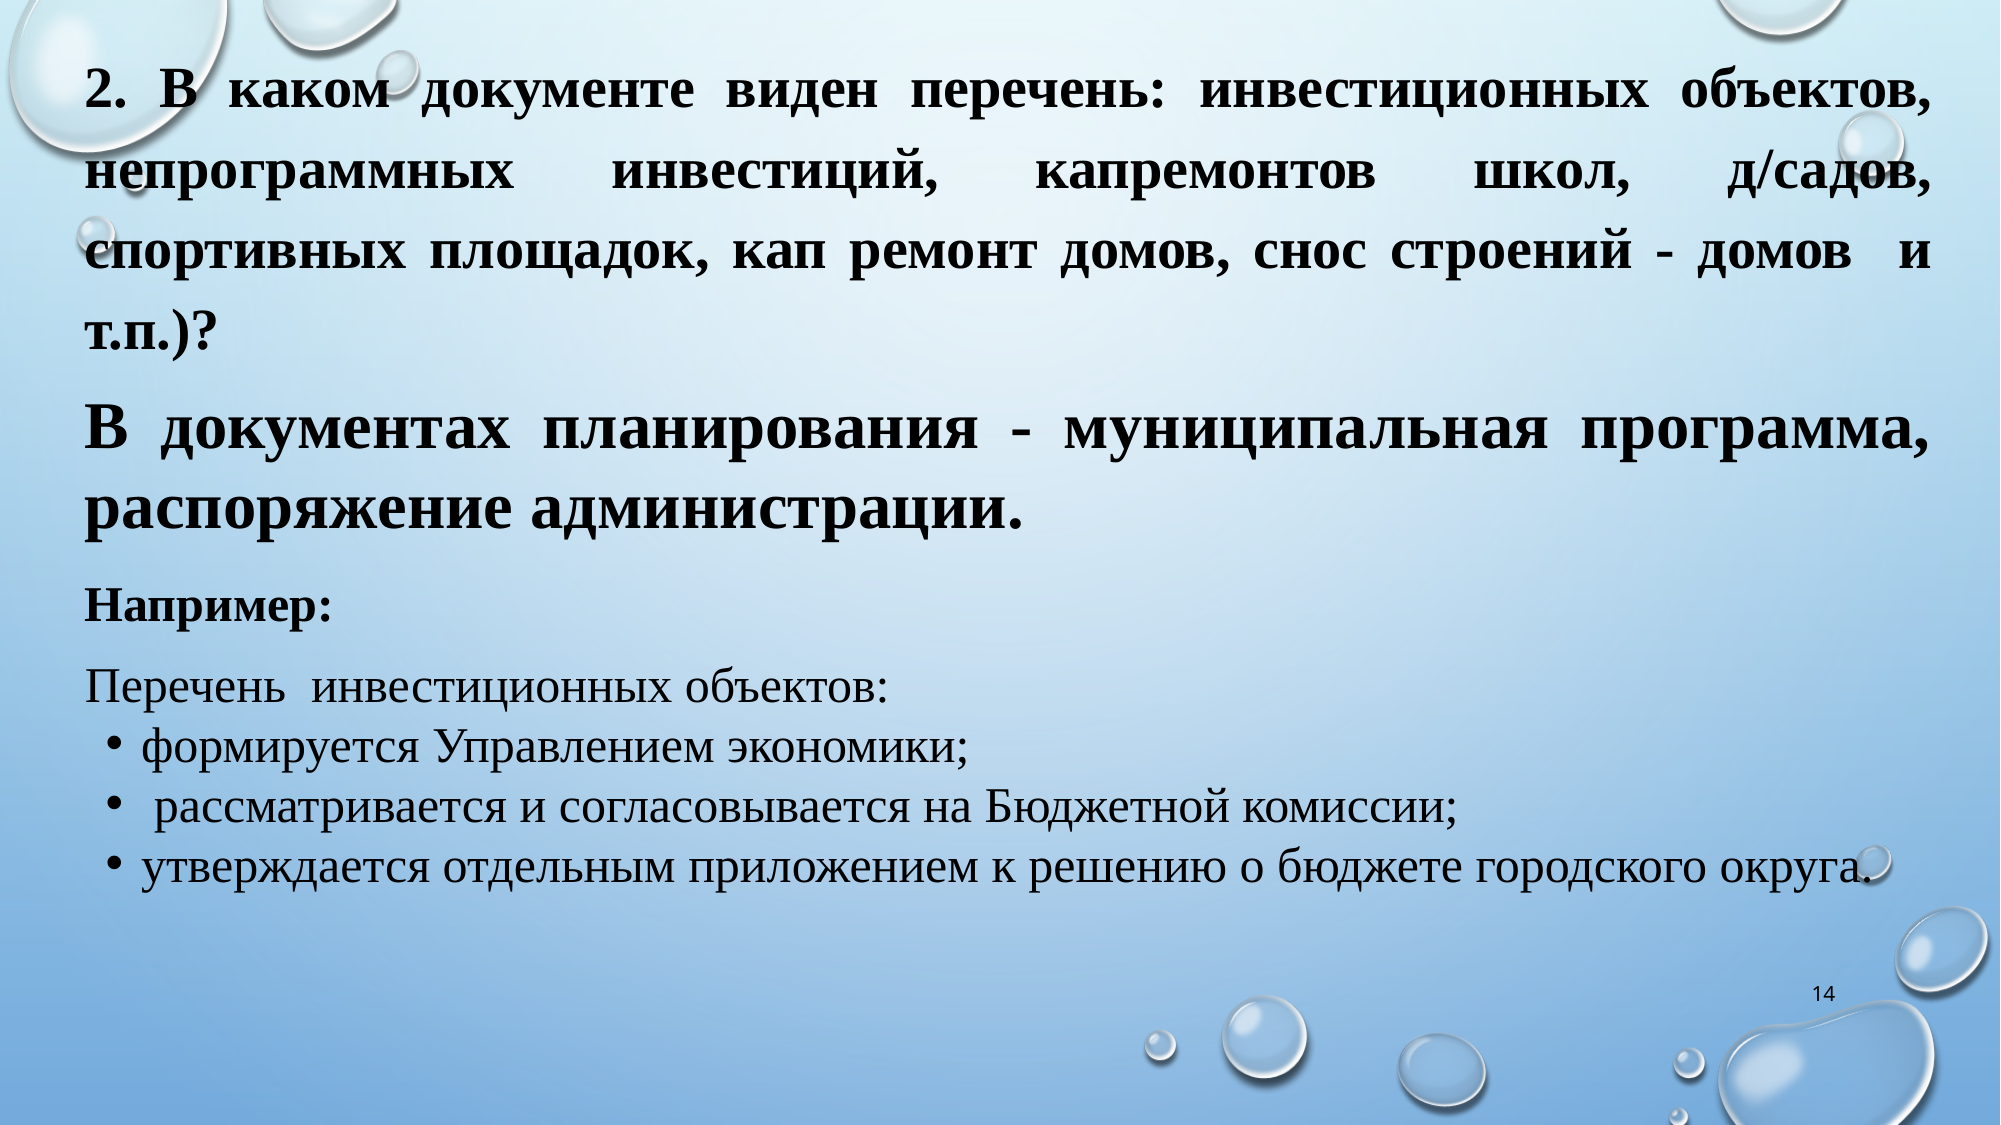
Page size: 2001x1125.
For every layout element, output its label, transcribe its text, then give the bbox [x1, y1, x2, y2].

text_box 2. В каком документе виден перечень: инвестиционных объектов, непрограммных инвестиций, капремонтов школ, д/садов, спортивных площадок, кап ремонт домов, снос строений - домов и т.п.)? В документах планирования - муниципальная программа, распоряжение администрации. Например: Перечень инвестиционных объектов: формируется Управлением экономики; рассматривается и согласовывается на Бюджетной комиссии; утверждается отдельным приложением к решению о бюджете городского округа. [70, 31, 1948, 960]
slide_number 14 [1724, 965, 1851, 1025]
picture [0, 0, 2000, 1125]
